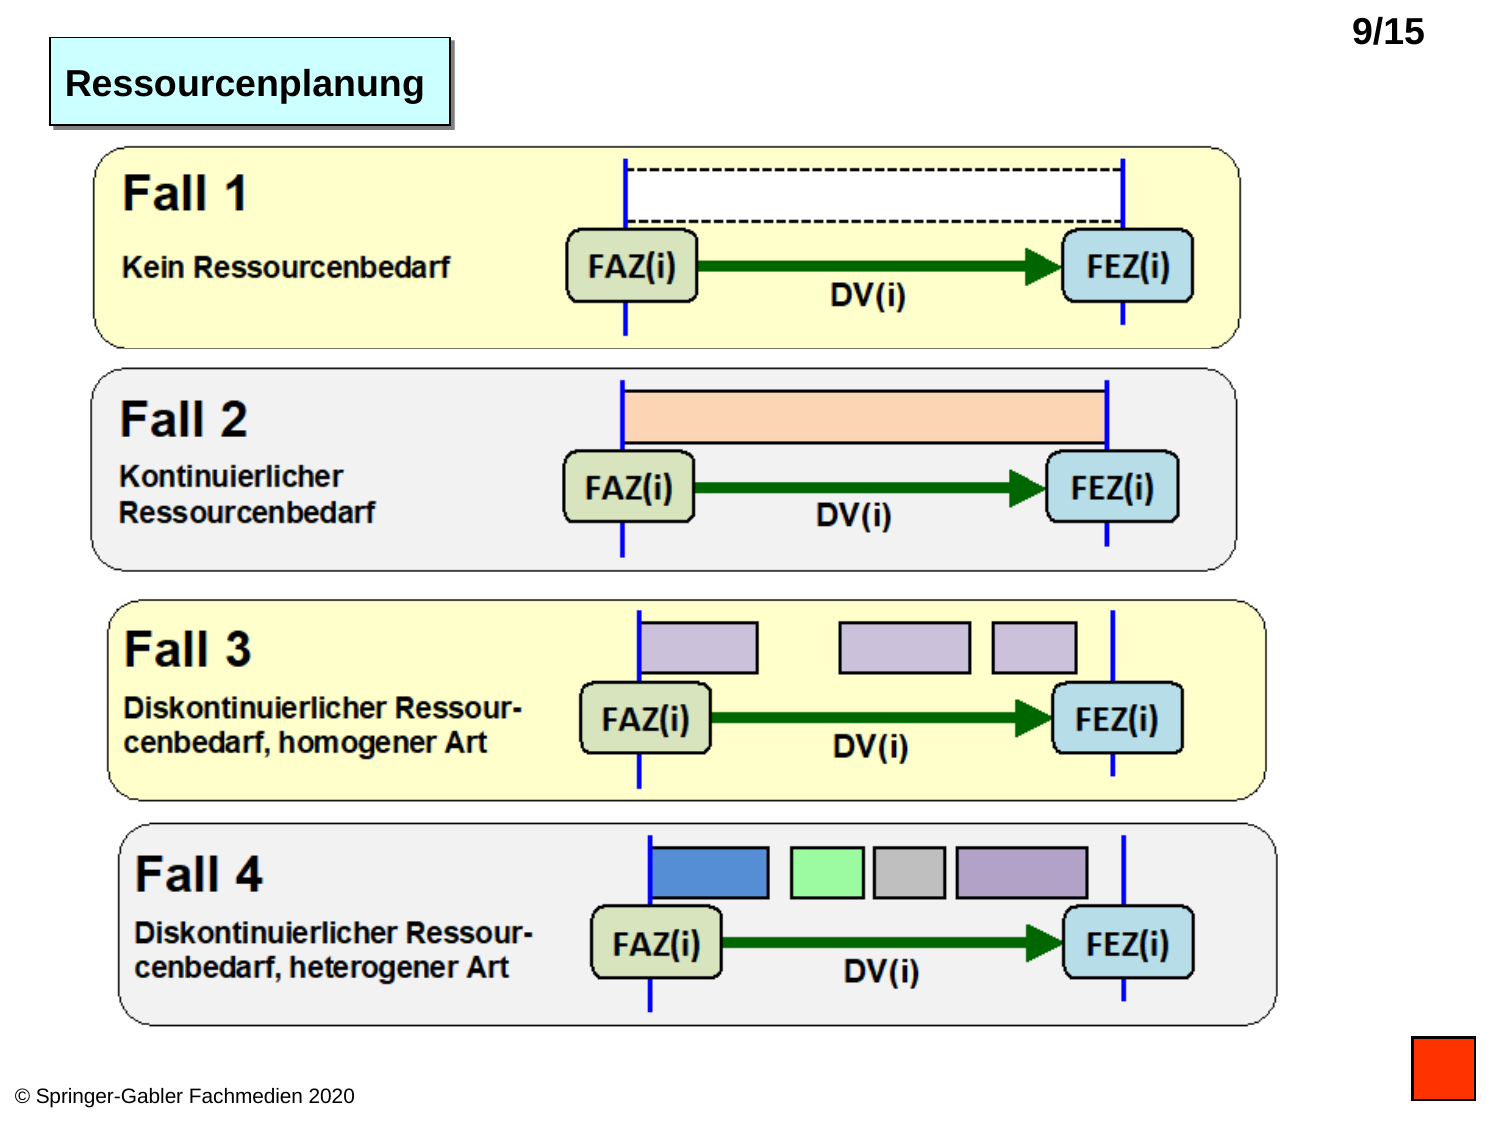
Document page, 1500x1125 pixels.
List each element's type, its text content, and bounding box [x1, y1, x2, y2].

text_box Ressourcenplanung [50, 37, 450, 125]
text_box [1412, 1037, 1475, 1100]
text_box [87, 587, 1279, 809]
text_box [112, 812, 1293, 1037]
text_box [74, 349, 1258, 583]
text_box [87, 137, 1260, 351]
